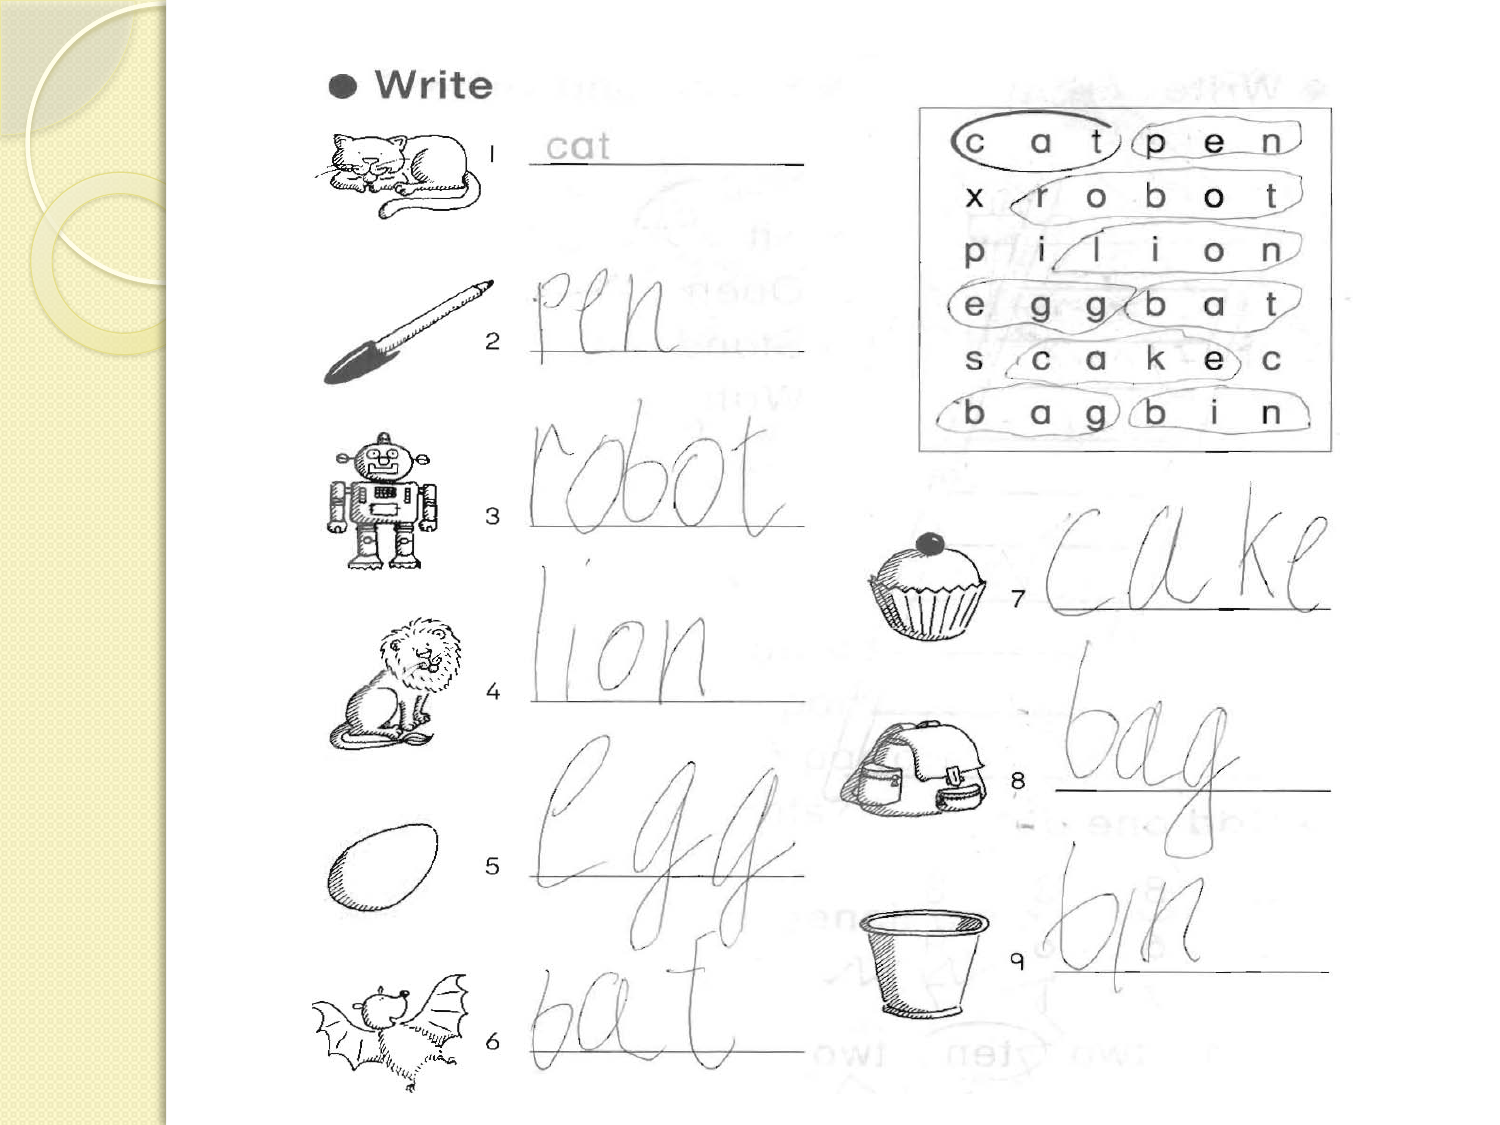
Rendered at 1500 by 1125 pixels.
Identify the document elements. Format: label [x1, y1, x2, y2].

list [312, 54, 1353, 1095]
